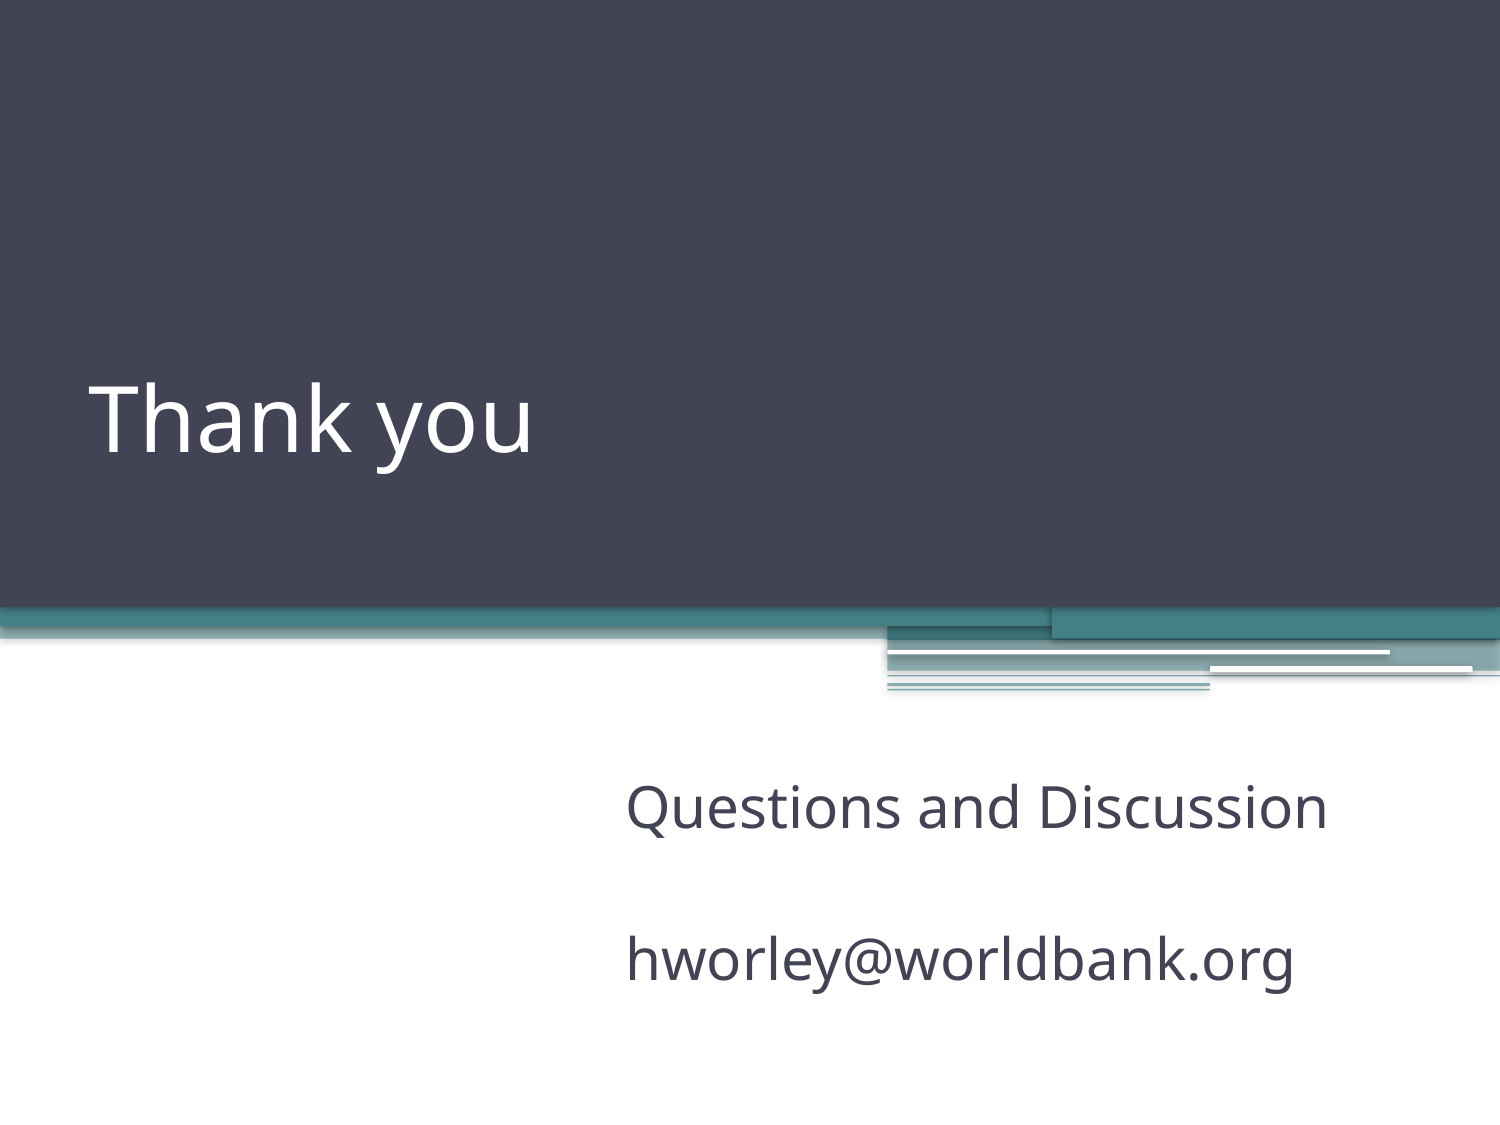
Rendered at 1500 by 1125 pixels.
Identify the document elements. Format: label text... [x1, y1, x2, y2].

subtitle Questions and Discussion hworley@worldbank.org [600, 762, 1495, 1122]
title Thank you [73, 237, 1462, 479]
